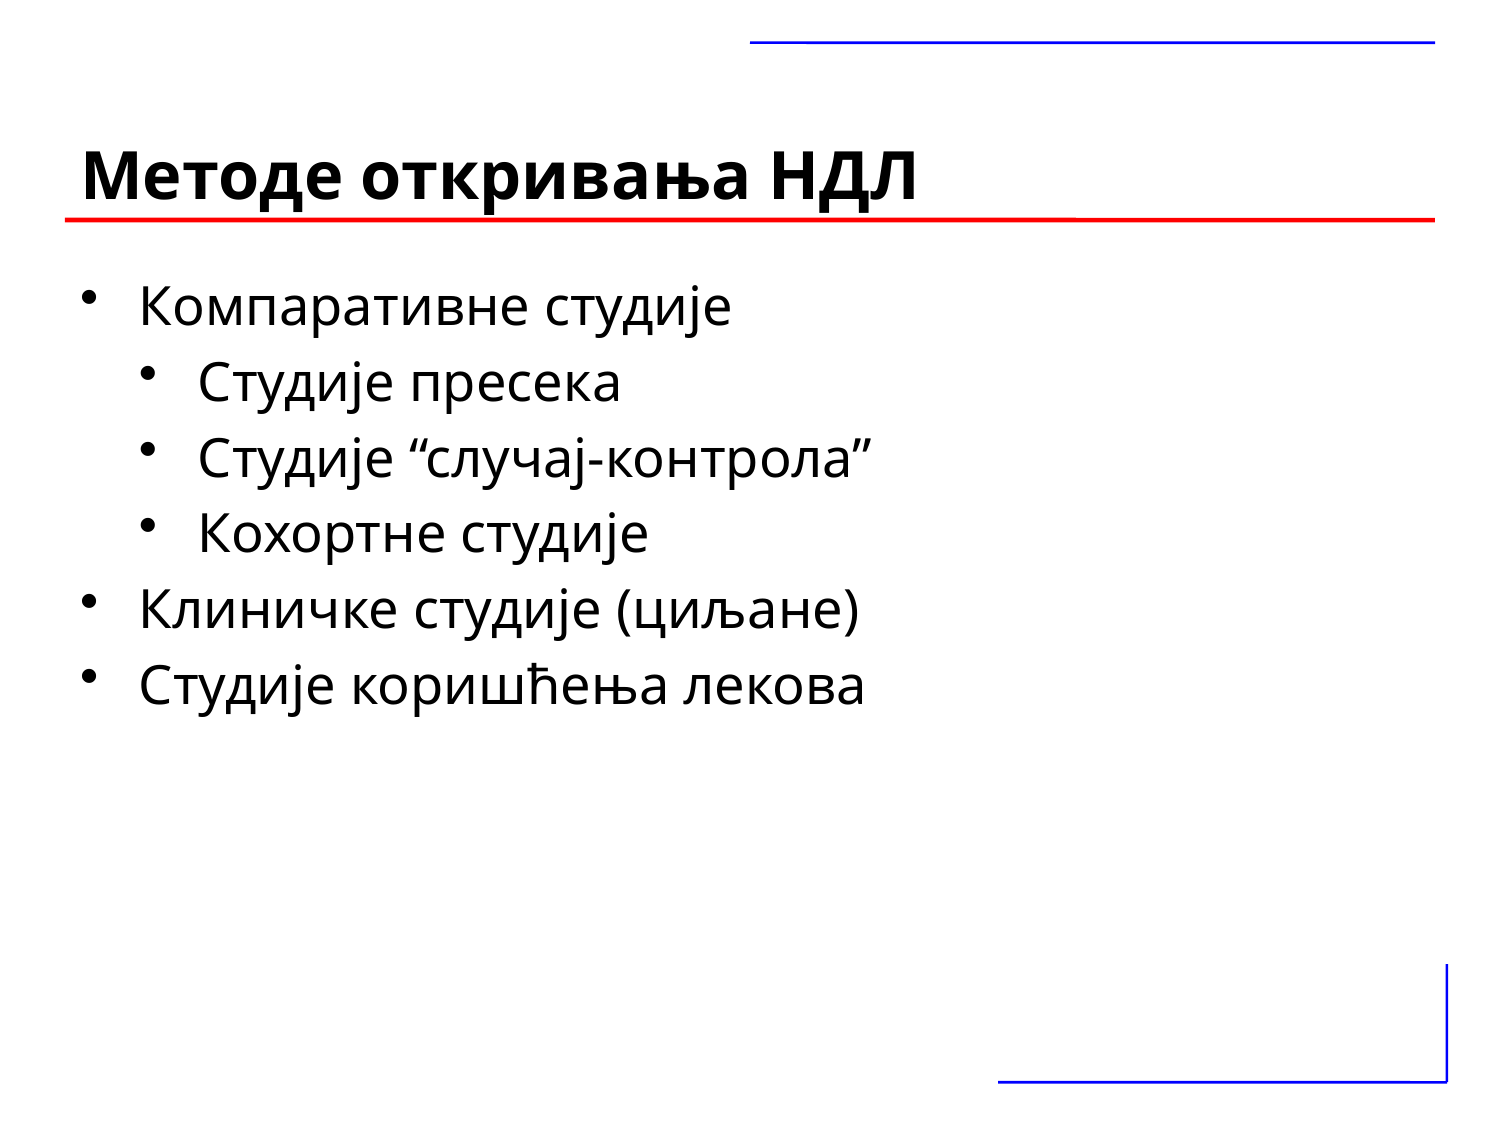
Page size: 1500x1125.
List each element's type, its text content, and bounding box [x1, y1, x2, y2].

title Методе откривања НДЛ [64, 19, 1424, 221]
list Компаративне студије Студије пресекa Студије “случај-контрола” Кохортне студије Клиничке студије (циљане) Студије коришћења лекова [64, 263, 1416, 988]
